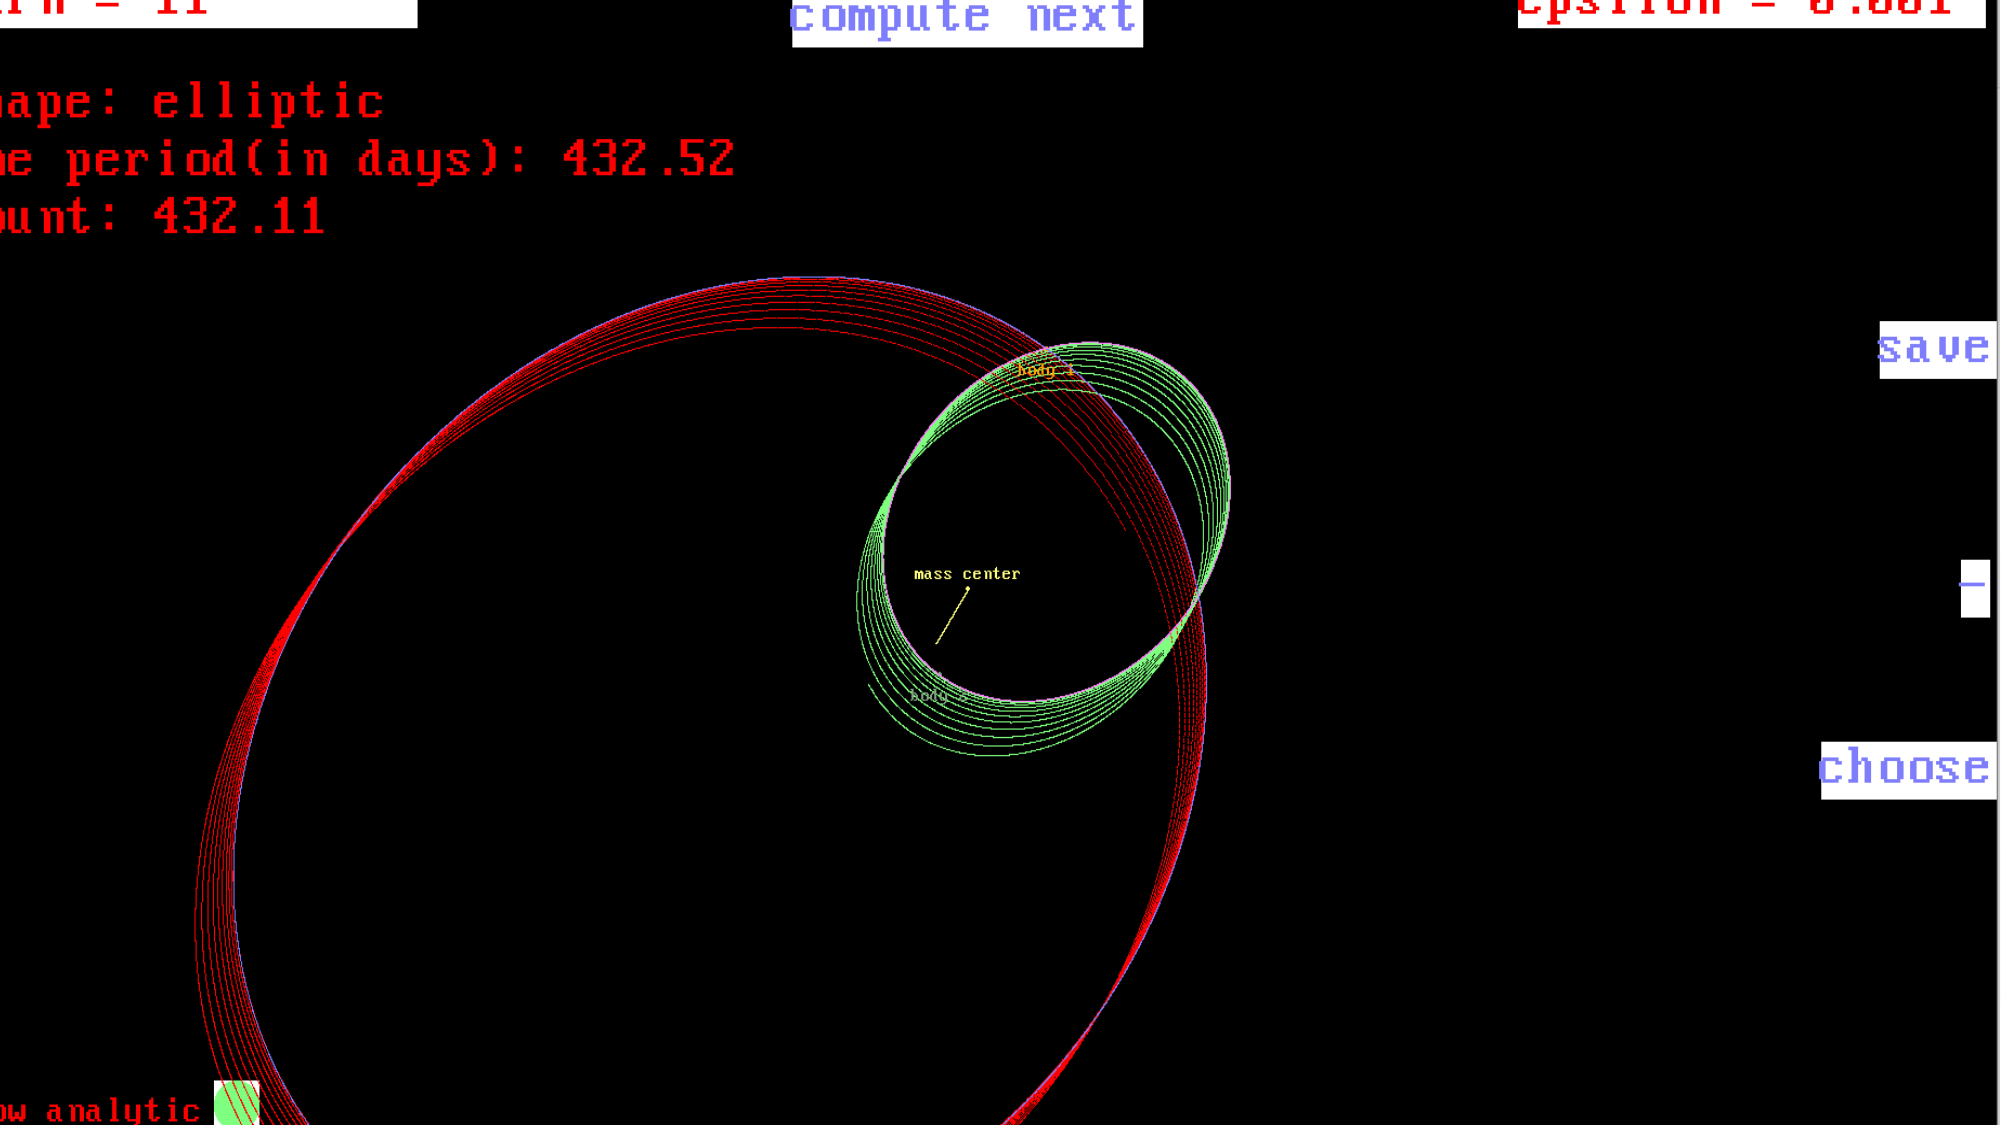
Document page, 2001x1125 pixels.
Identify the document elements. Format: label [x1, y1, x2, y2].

list [0, 0, 2000, 1125]
